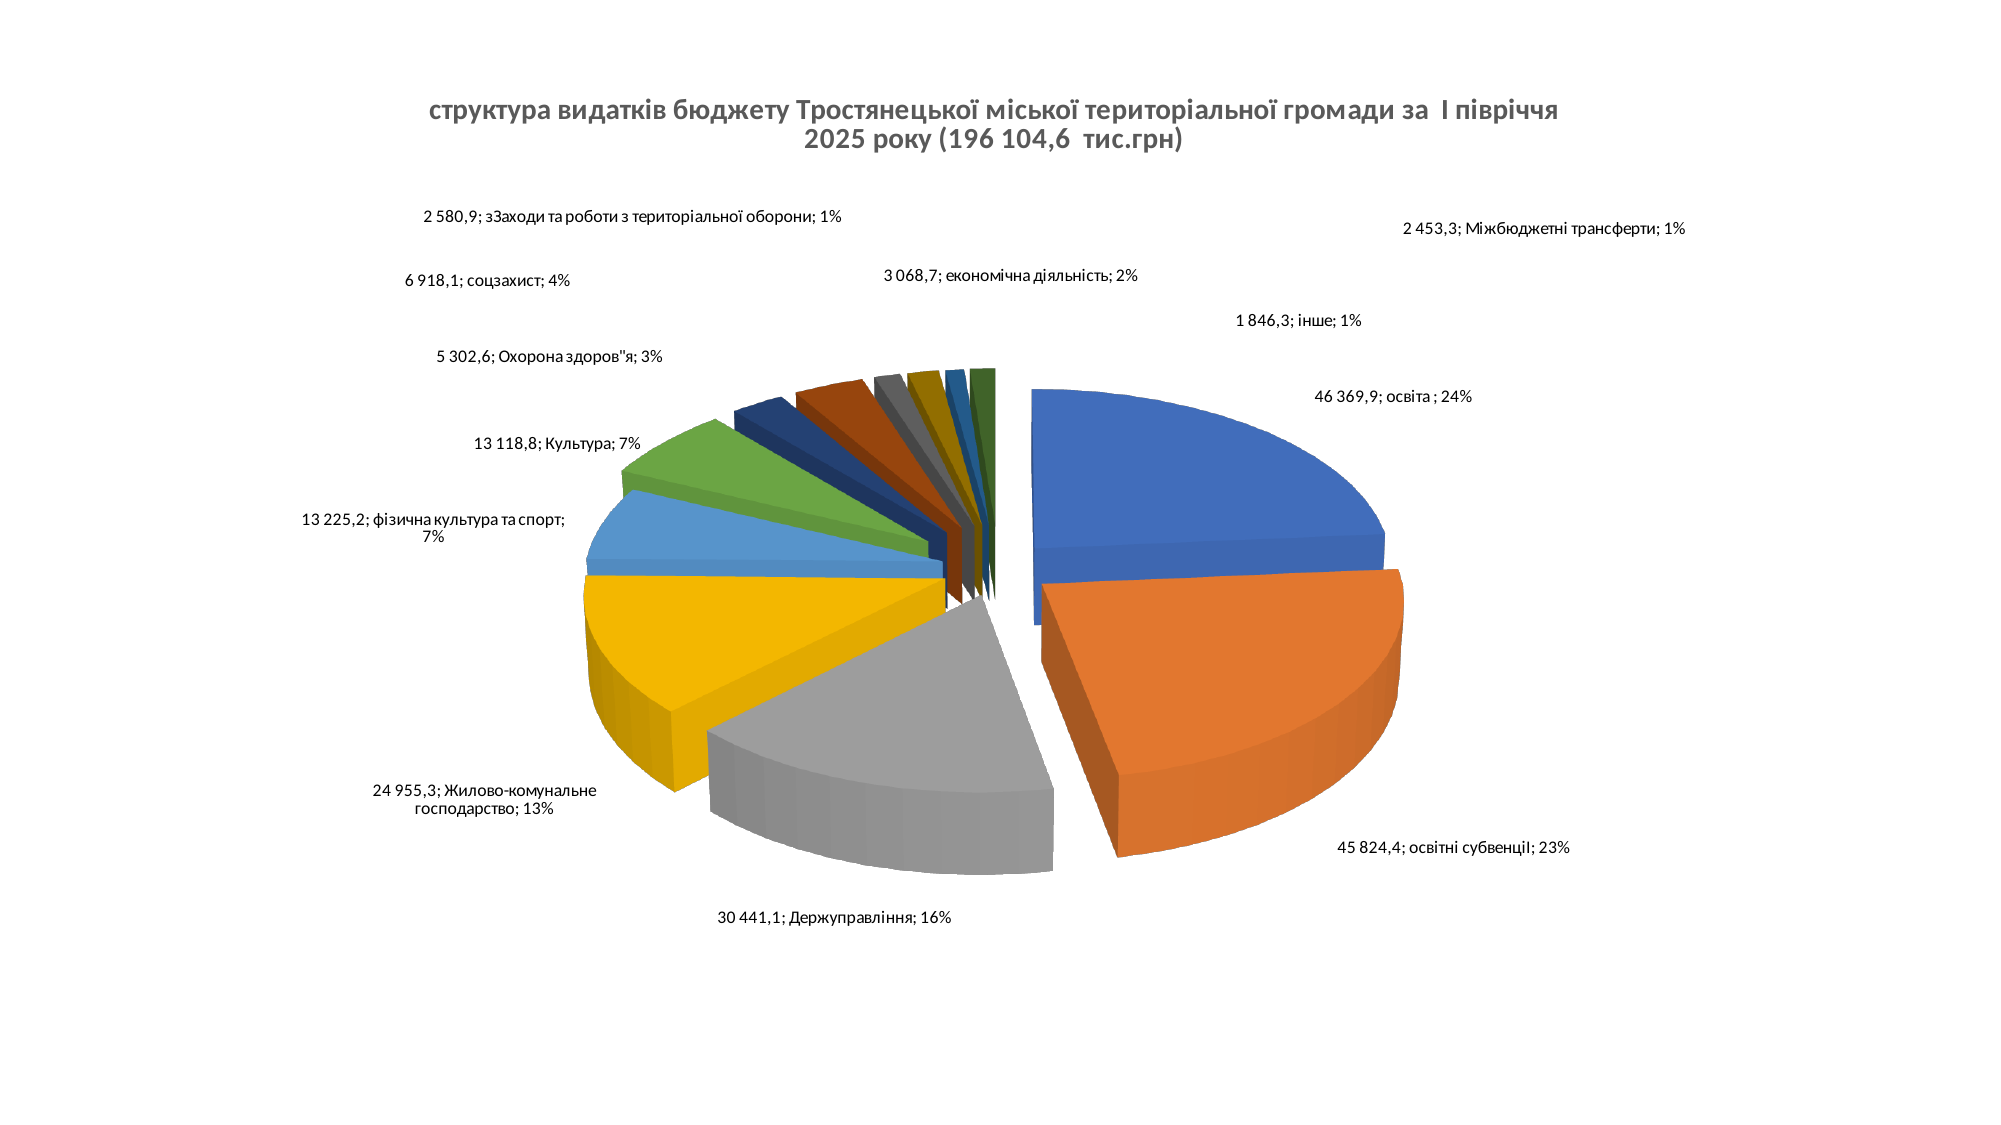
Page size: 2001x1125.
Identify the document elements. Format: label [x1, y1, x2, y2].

chart [271, 88, 1729, 1037]
